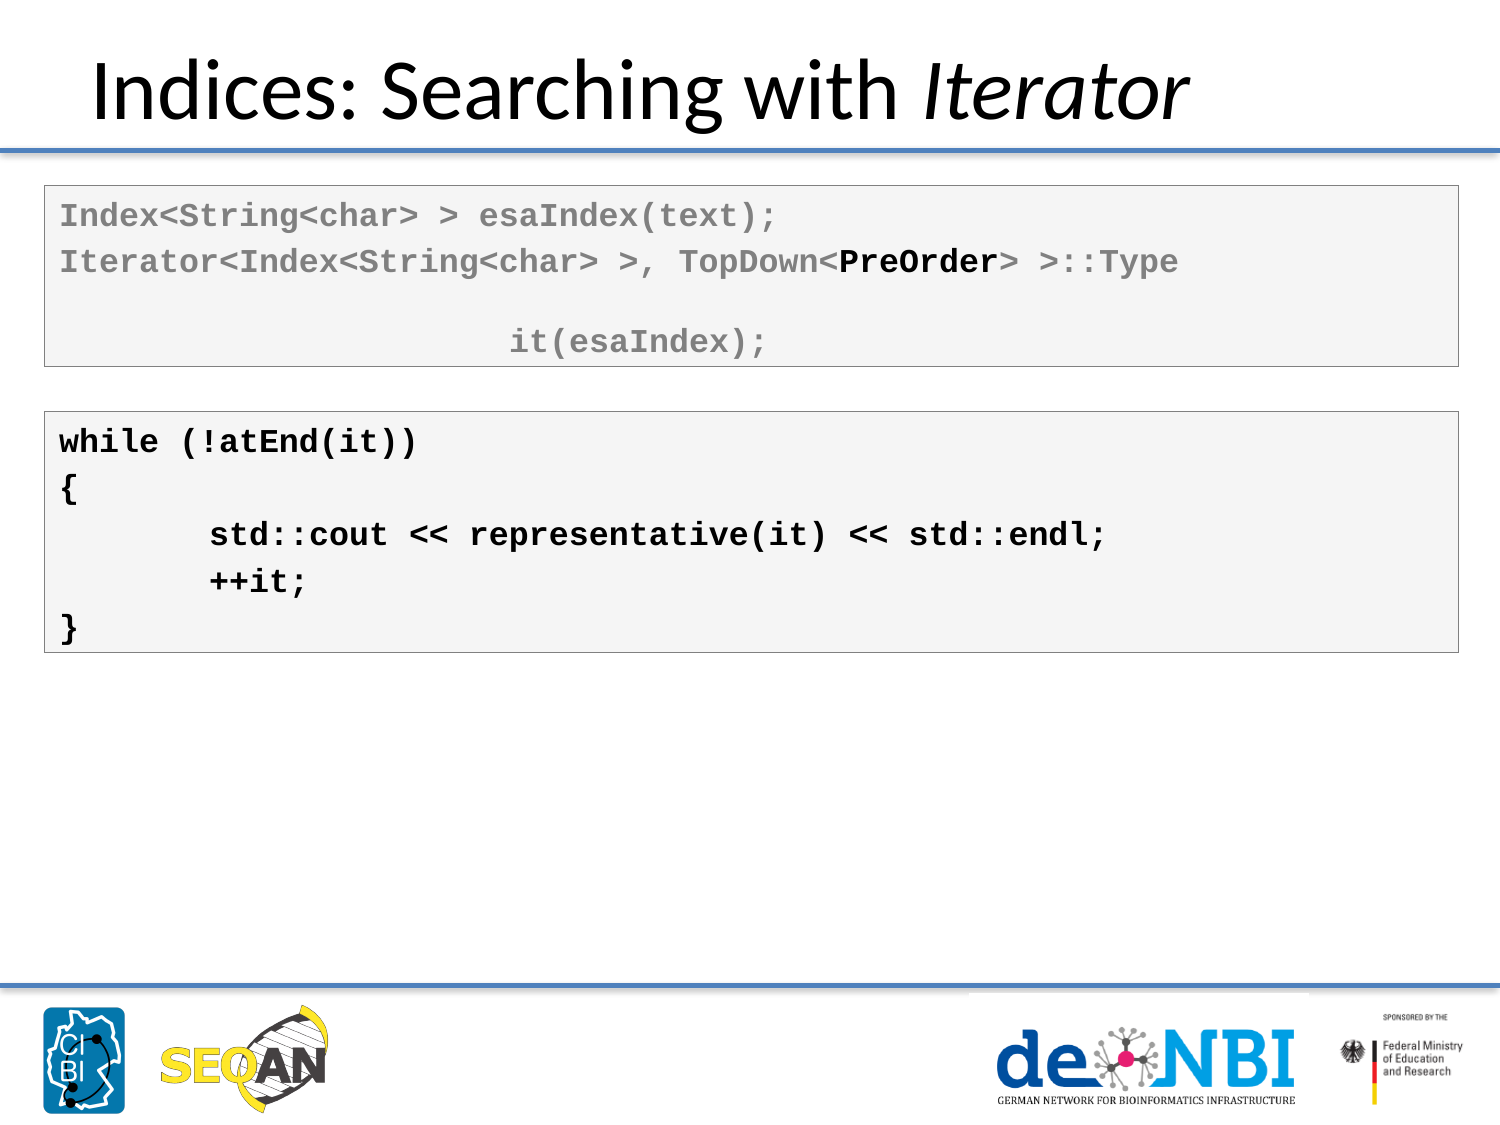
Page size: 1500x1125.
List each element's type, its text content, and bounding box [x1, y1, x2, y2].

picture [141, 1002, 332, 1121]
title Indices: Searching with Iterator [75, 25, 1425, 145]
picture [48, 1010, 120, 1109]
text_box while (!atEnd(it)) { std::cout << representative(it) << std::endl; ++it; } [44, 411, 1459, 653]
text_box Index<String<char> > esaIndex(text); Iterator<Index<String<char> >, TopDown<PreOrder> >::Type it(esaIndex); [44, 185, 1459, 367]
picture [969, 993, 1309, 1122]
